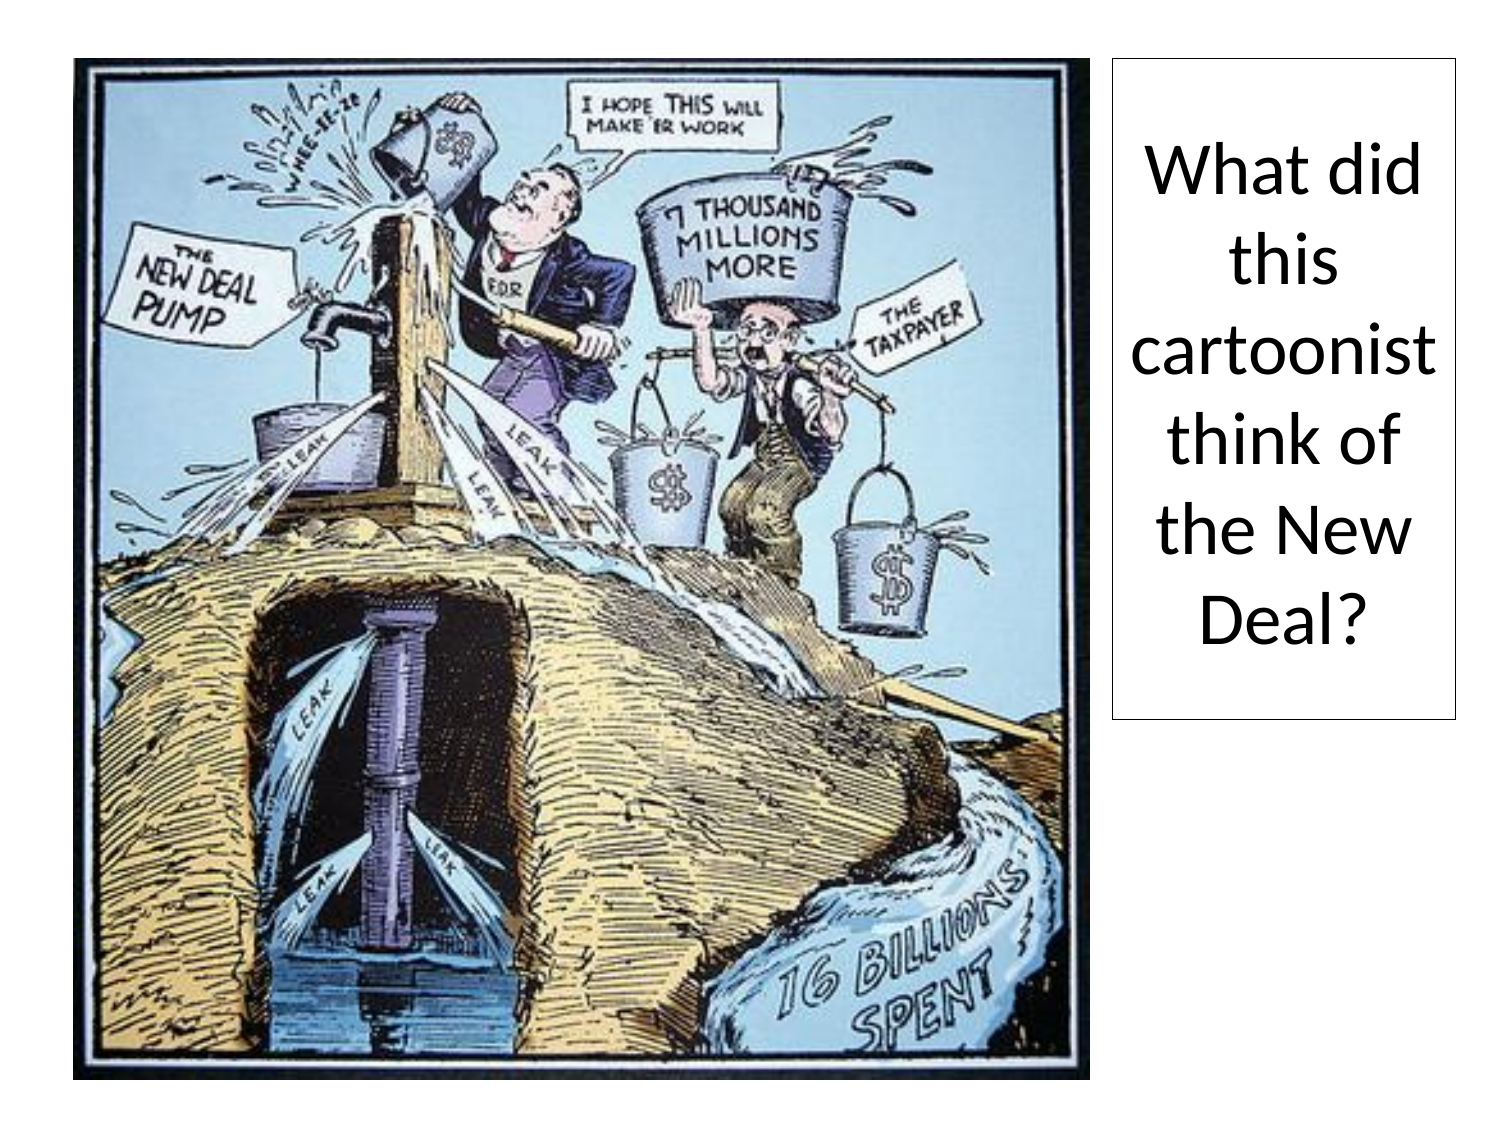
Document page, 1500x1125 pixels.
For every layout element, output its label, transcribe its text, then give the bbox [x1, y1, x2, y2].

picture [73, 58, 1090, 1080]
title What did this cartoonist think of the New Deal? [1112, 58, 1456, 720]
